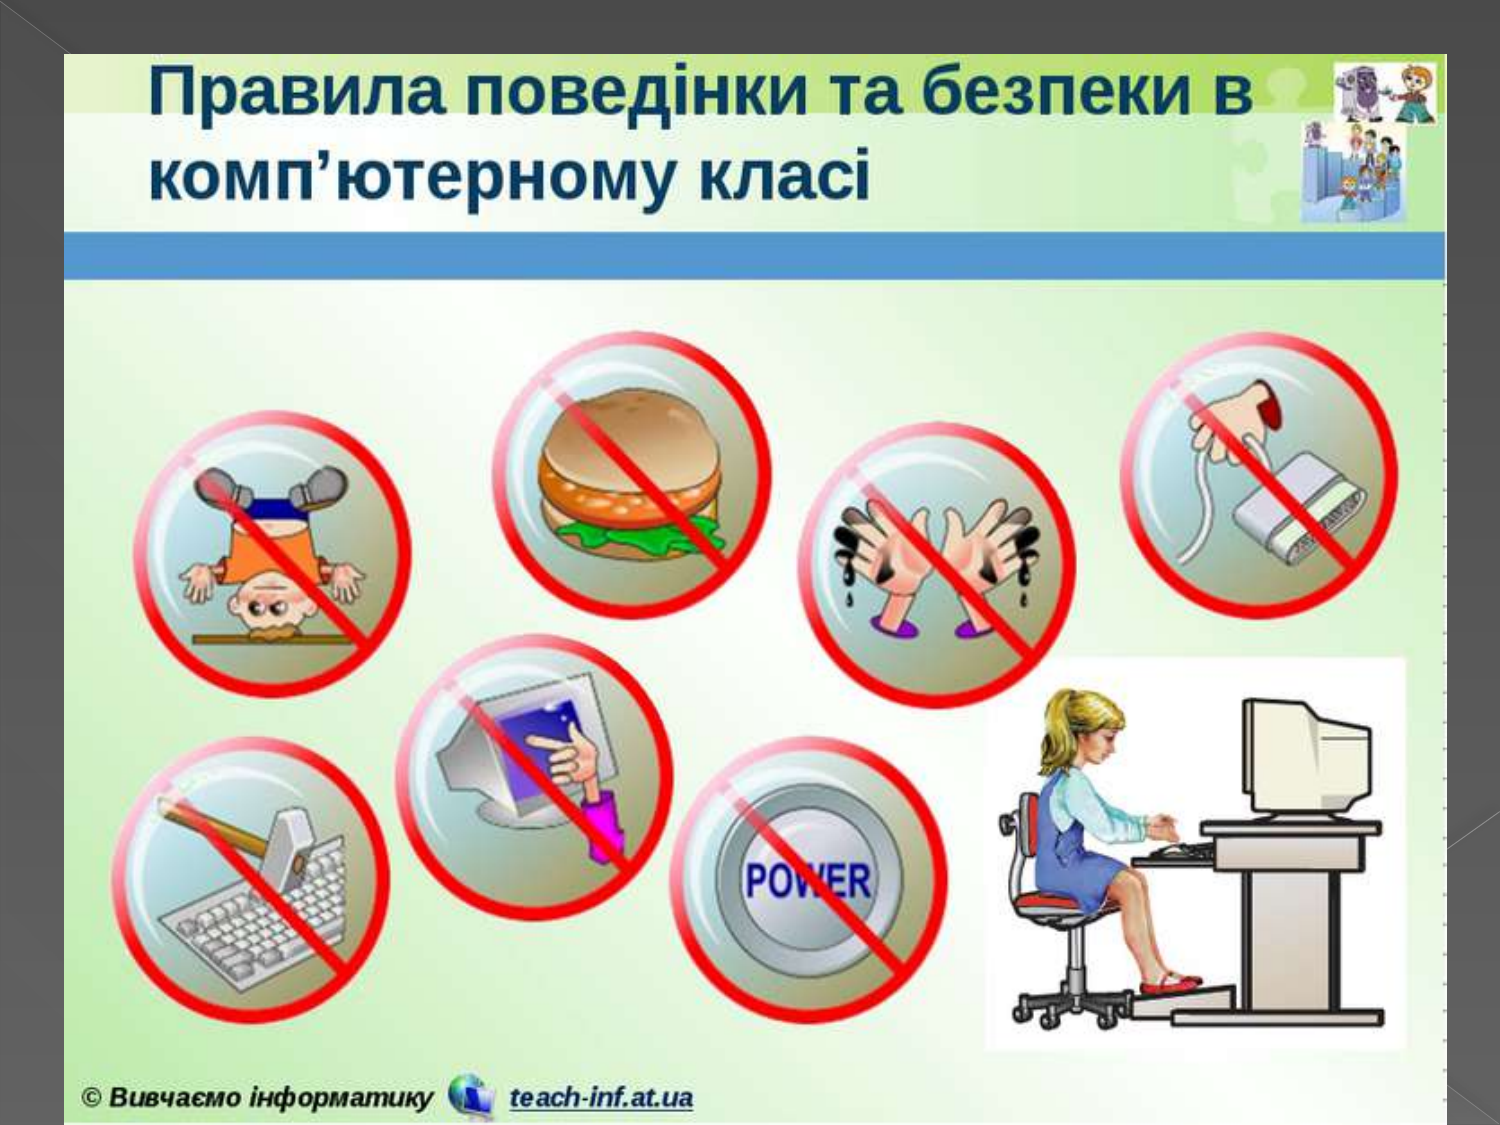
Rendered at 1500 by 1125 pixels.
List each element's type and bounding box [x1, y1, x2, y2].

list [64, 54, 1448, 1125]
